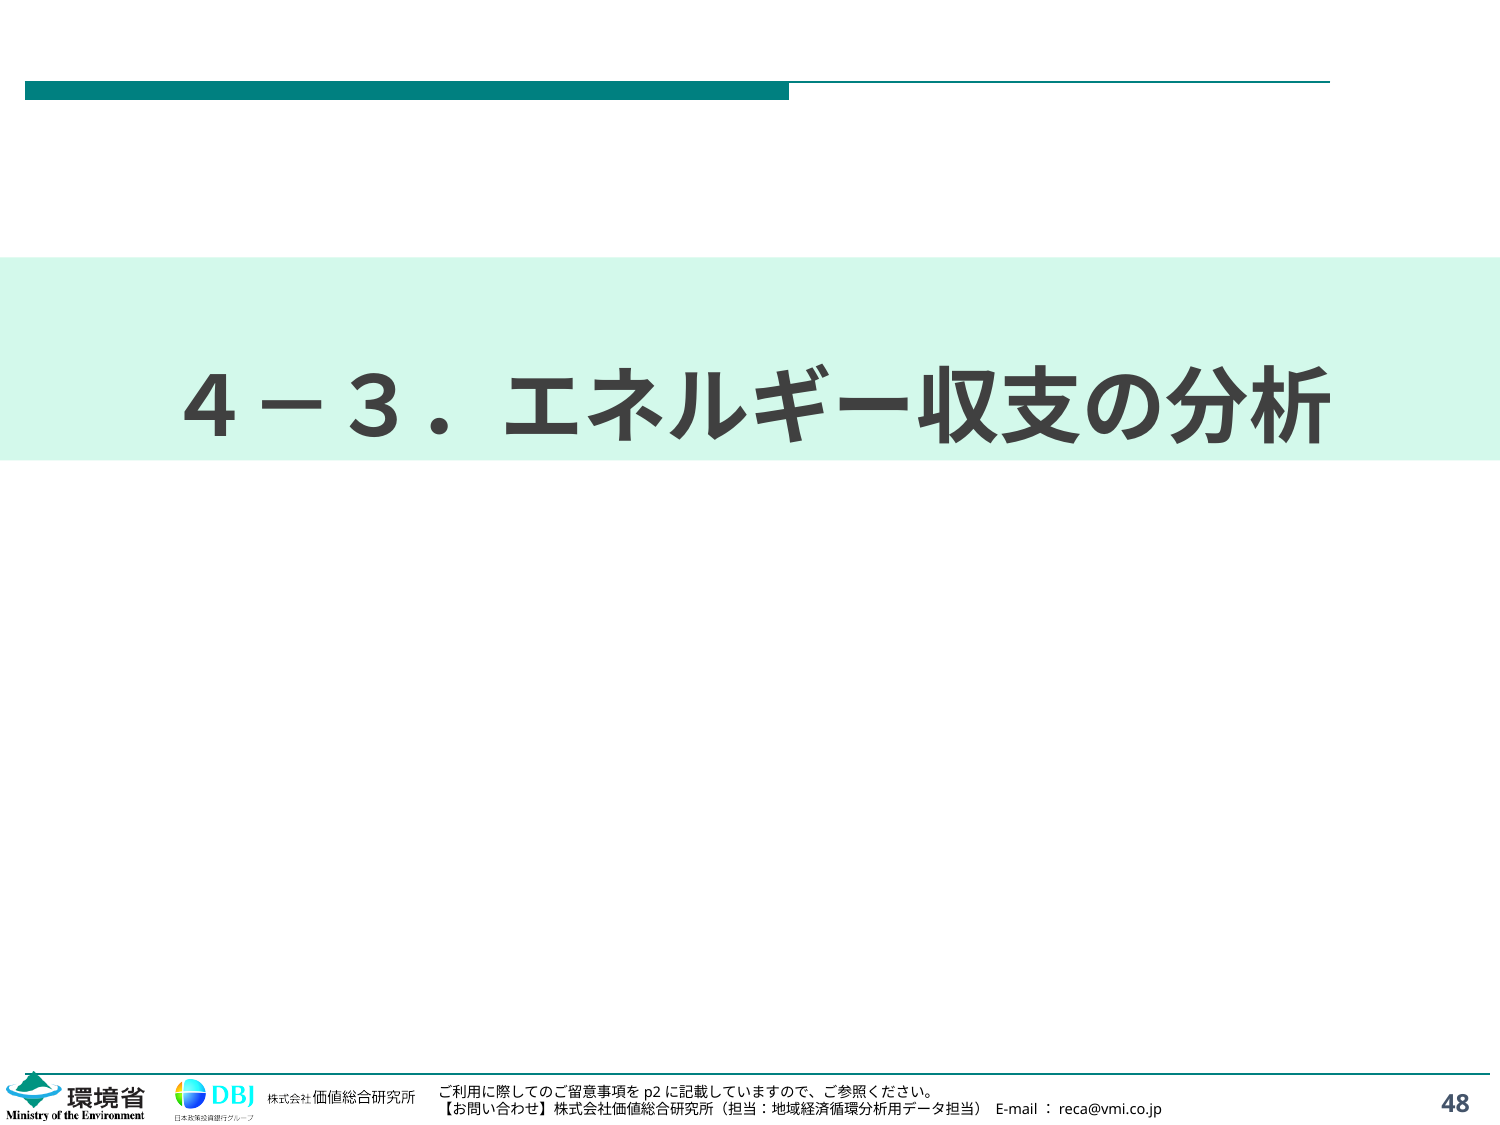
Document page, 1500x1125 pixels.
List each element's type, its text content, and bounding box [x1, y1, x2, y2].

title ４－３．エネルギー収支の分析 [0, 257, 1500, 461]
slide_number 48 [1411, 1079, 1500, 1122]
picture [171, 1075, 419, 1125]
text_box ご利用に際してのご留意事項をp2に記載していますので、ご参照ください。 【お問い合わせ】株式会社価値総合研究所（担当：地域経済循環分析用データ担当） E-mail：reca@vmi.co.jp [423, 1075, 1188, 1125]
picture [2, 1071, 148, 1125]
